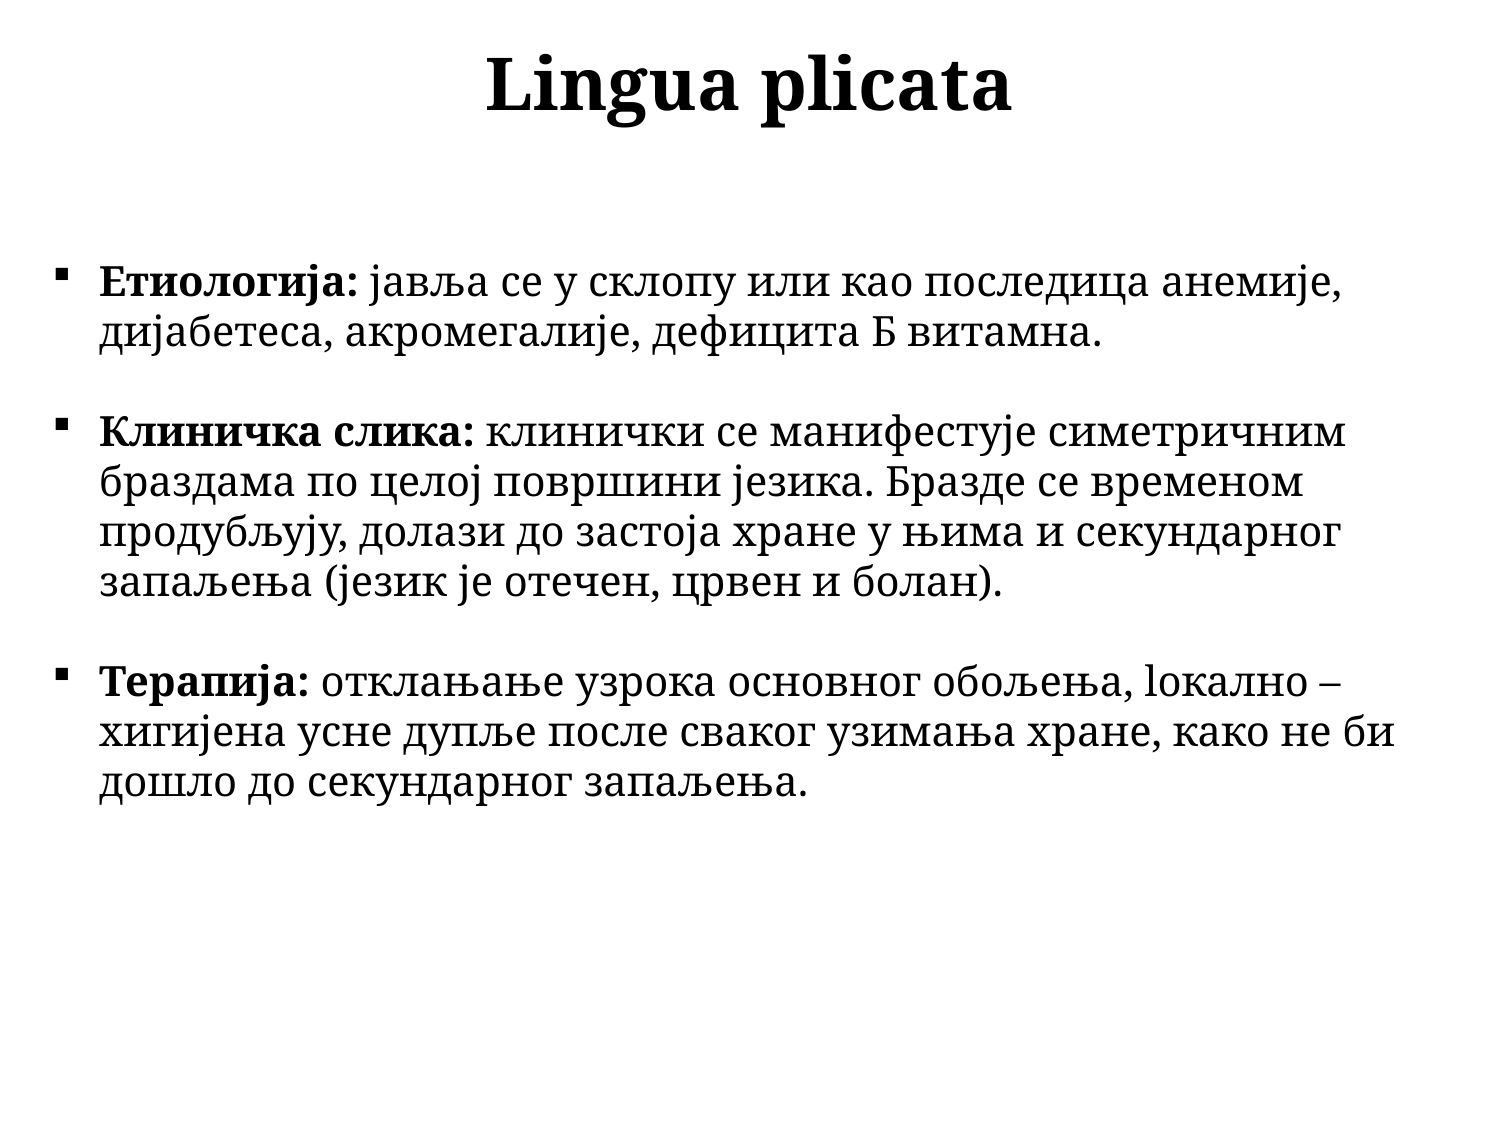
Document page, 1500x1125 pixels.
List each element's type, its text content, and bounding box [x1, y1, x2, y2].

text_box Lingua plicata [0, 12, 1500, 151]
text_box Етиологија: јавља се у склопу или као последица анемије, дијабетеса, акромегалије, дефицита Б витамна. Клиничка слика: клинички се манифестује симетричним браздама по целој површини језика. Бразде се временом продубљују, долази до застоја хране у њима и секундарног запаљења (језик је отечен, црвен и болан). Терапија: отклањање узрока основног обољења, lокално – хигијена усне дупље после сваког узимања хране, како не би дошло до секундарног запаљења. [37, 187, 1488, 813]
